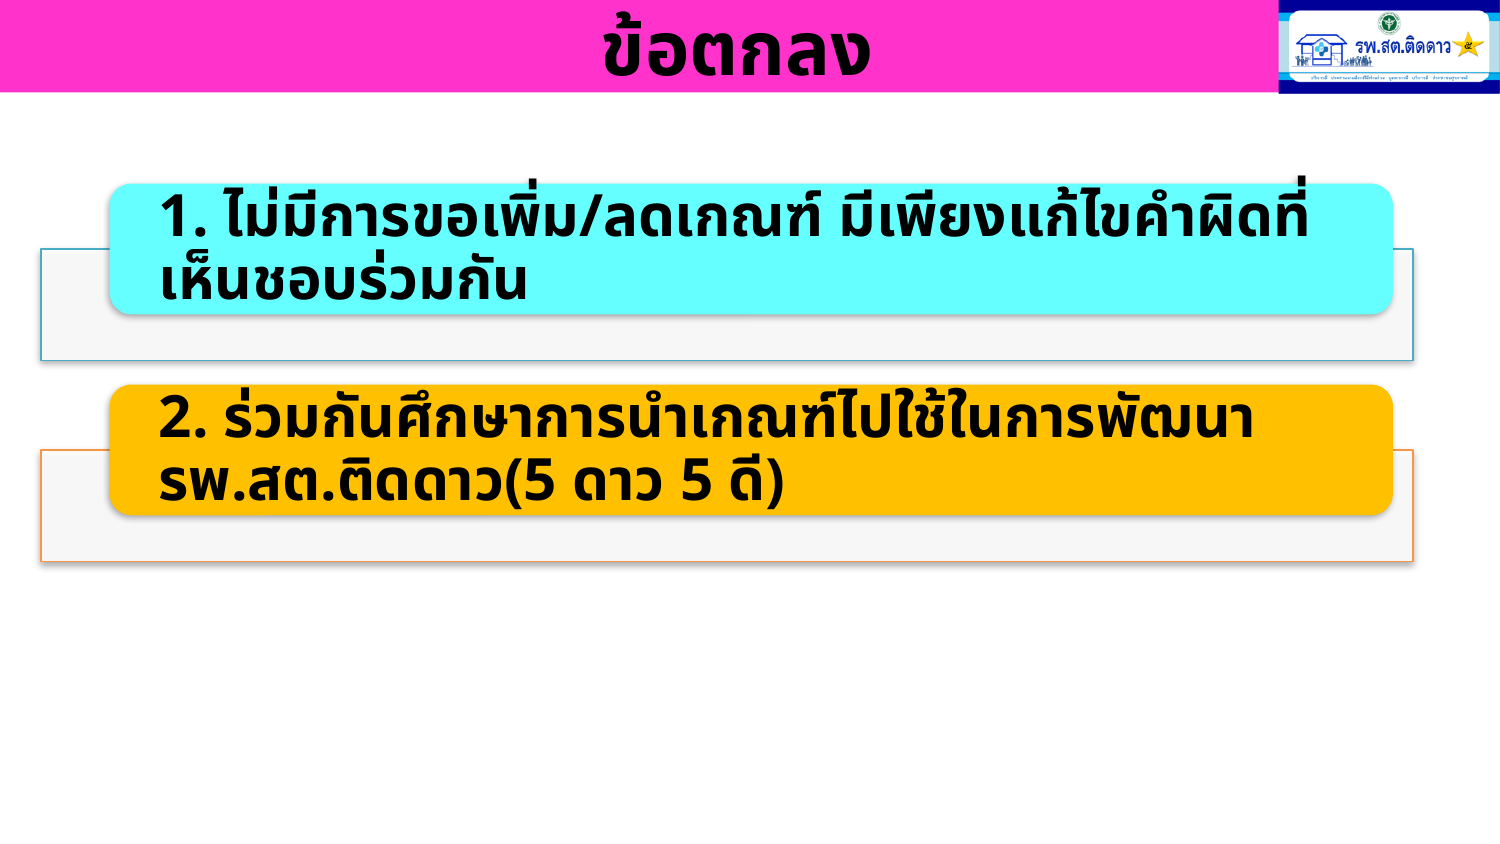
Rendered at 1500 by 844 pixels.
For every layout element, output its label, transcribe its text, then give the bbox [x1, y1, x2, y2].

picture [1278, 0, 1500, 94]
text_box ข้อตกลง [195, 0, 1276, 97]
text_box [40, 176, 1414, 569]
text_box [0, 0, 195, 93]
